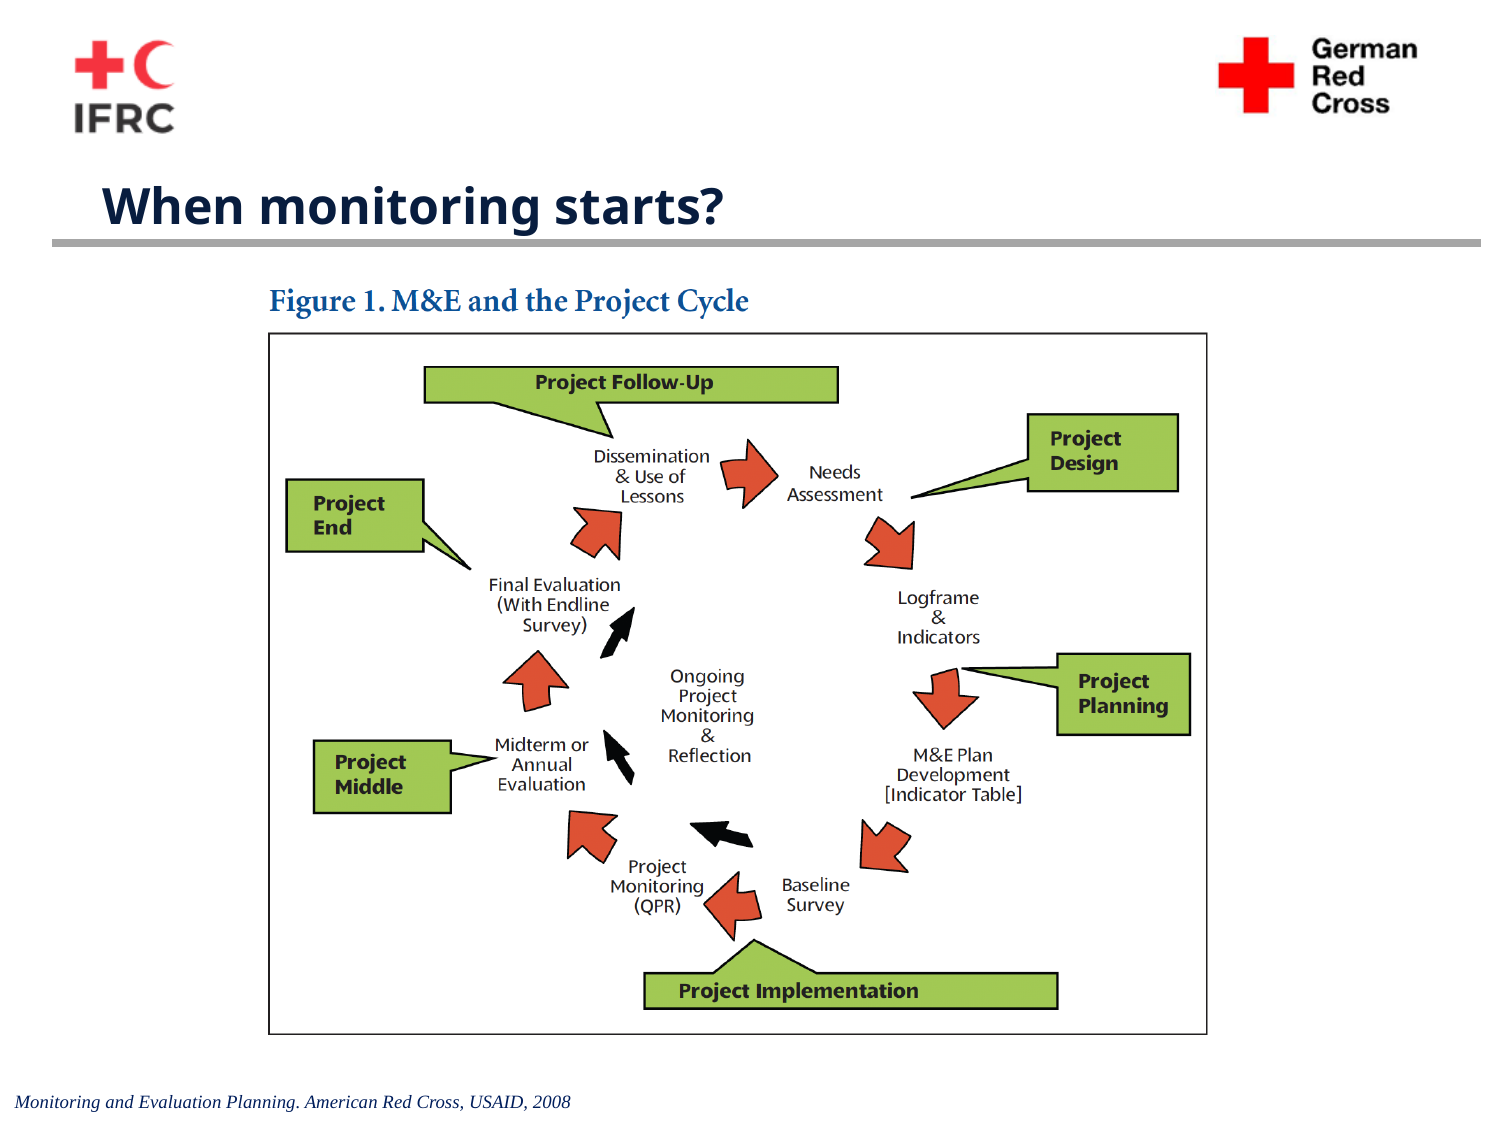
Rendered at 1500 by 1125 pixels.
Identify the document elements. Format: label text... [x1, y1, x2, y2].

text_box Monitoring and Evaluation Planning. American Red Cross, USAID, 2008 [0, 1082, 1330, 1120]
picture [246, 266, 1215, 1056]
picture [1214, 34, 1427, 130]
picture [52, 18, 197, 157]
text_box When monitoring starts? [98, 179, 932, 243]
